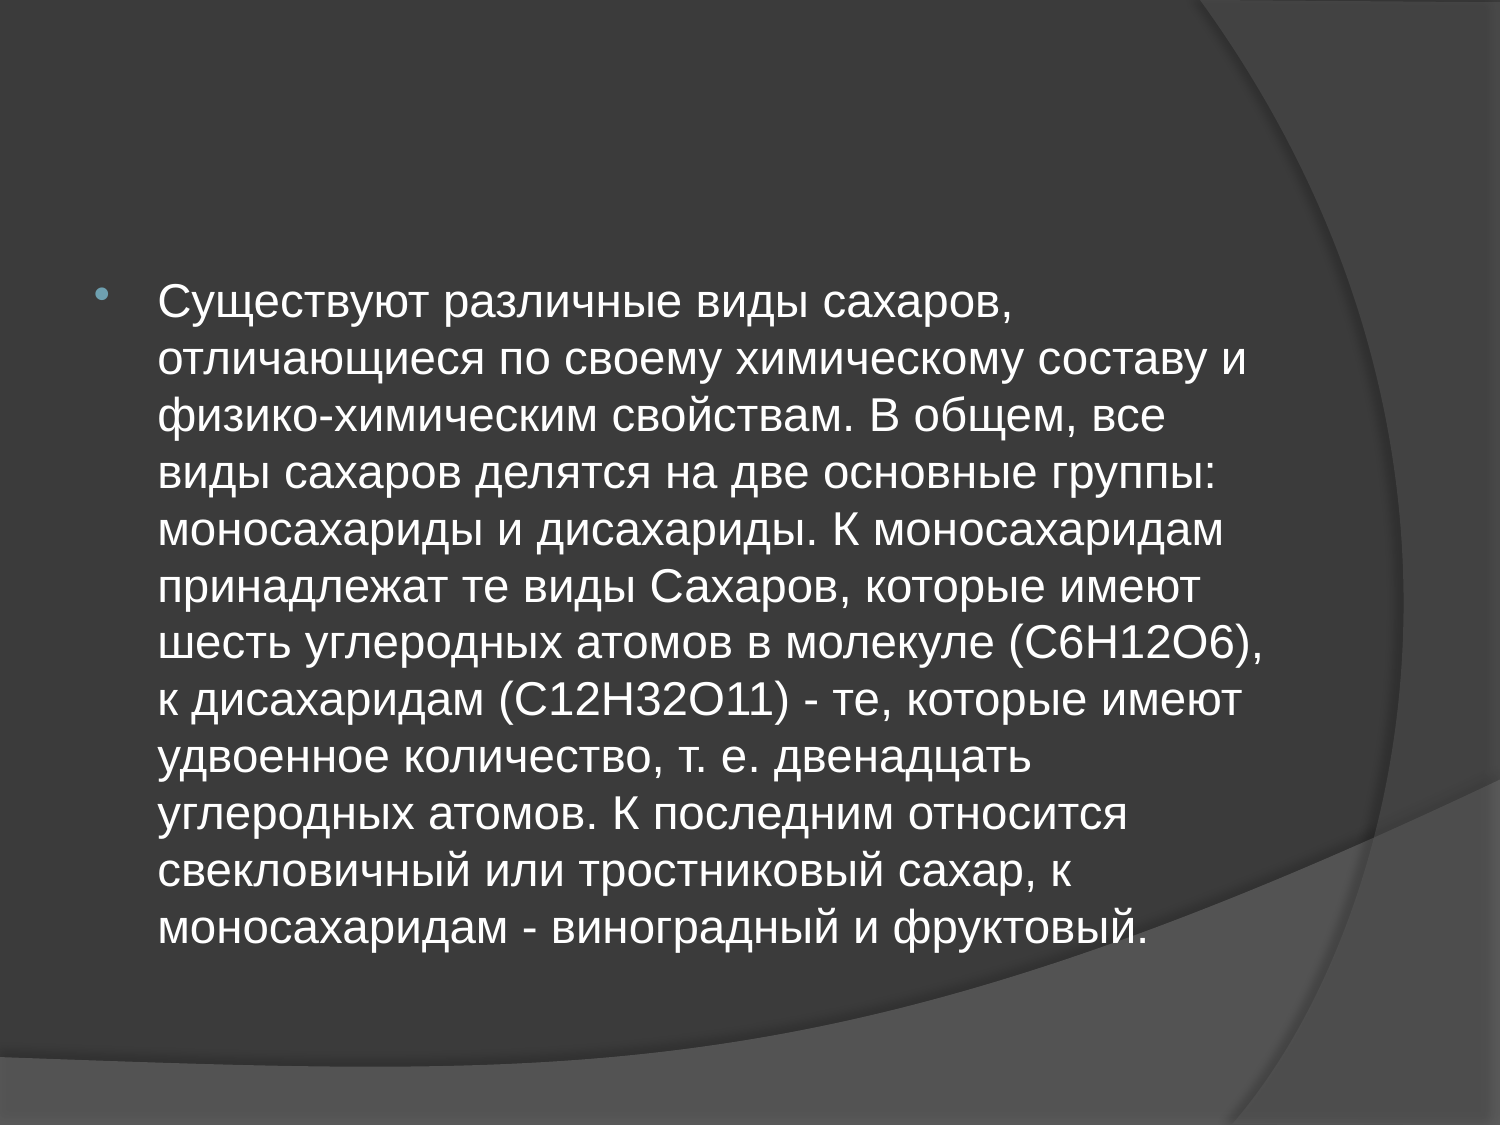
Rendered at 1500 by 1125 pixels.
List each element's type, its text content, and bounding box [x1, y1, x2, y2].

list Существуют различные виды сахаров, отличающиеся по своему химическому составу и физико-химическим свойствам. В общем, все виды сахаров делятся на две основные группы: моносахариды и дисахариды. К моносахаридам принадлежат те виды Сахаров, которые имеют шесть углеродных атомов в молекуле (С6Н12О6), к дисахаридам (C12H32O11) - те, которые имеют удвоенное количество, т. е. двенадцать углеродных атомов. К последним относится свекловичный или тростниковый сахар, к моносахаридам - виноградный и фруктовый. [75, 262, 1300, 1005]
